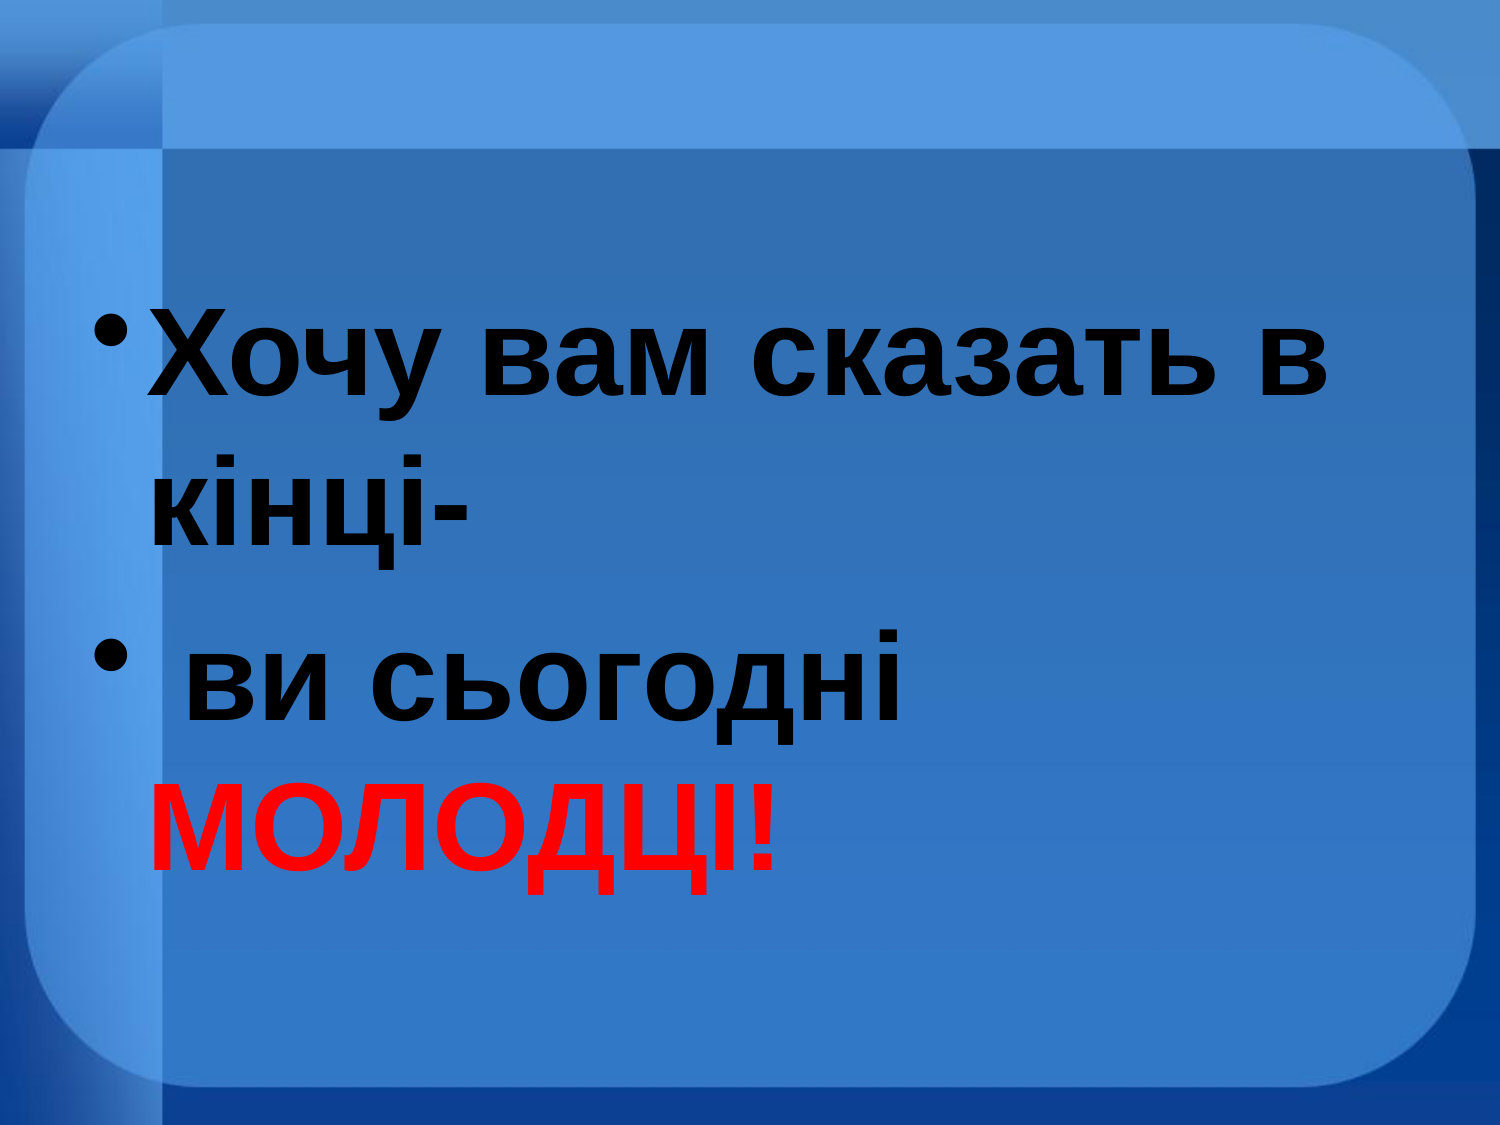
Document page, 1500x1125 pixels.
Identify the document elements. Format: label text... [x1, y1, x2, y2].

picture [0, 0, 1500, 1125]
list Хочу вам сказать в кінці- ви сьогодні МОЛОДЦІ! [74, 262, 1426, 1006]
